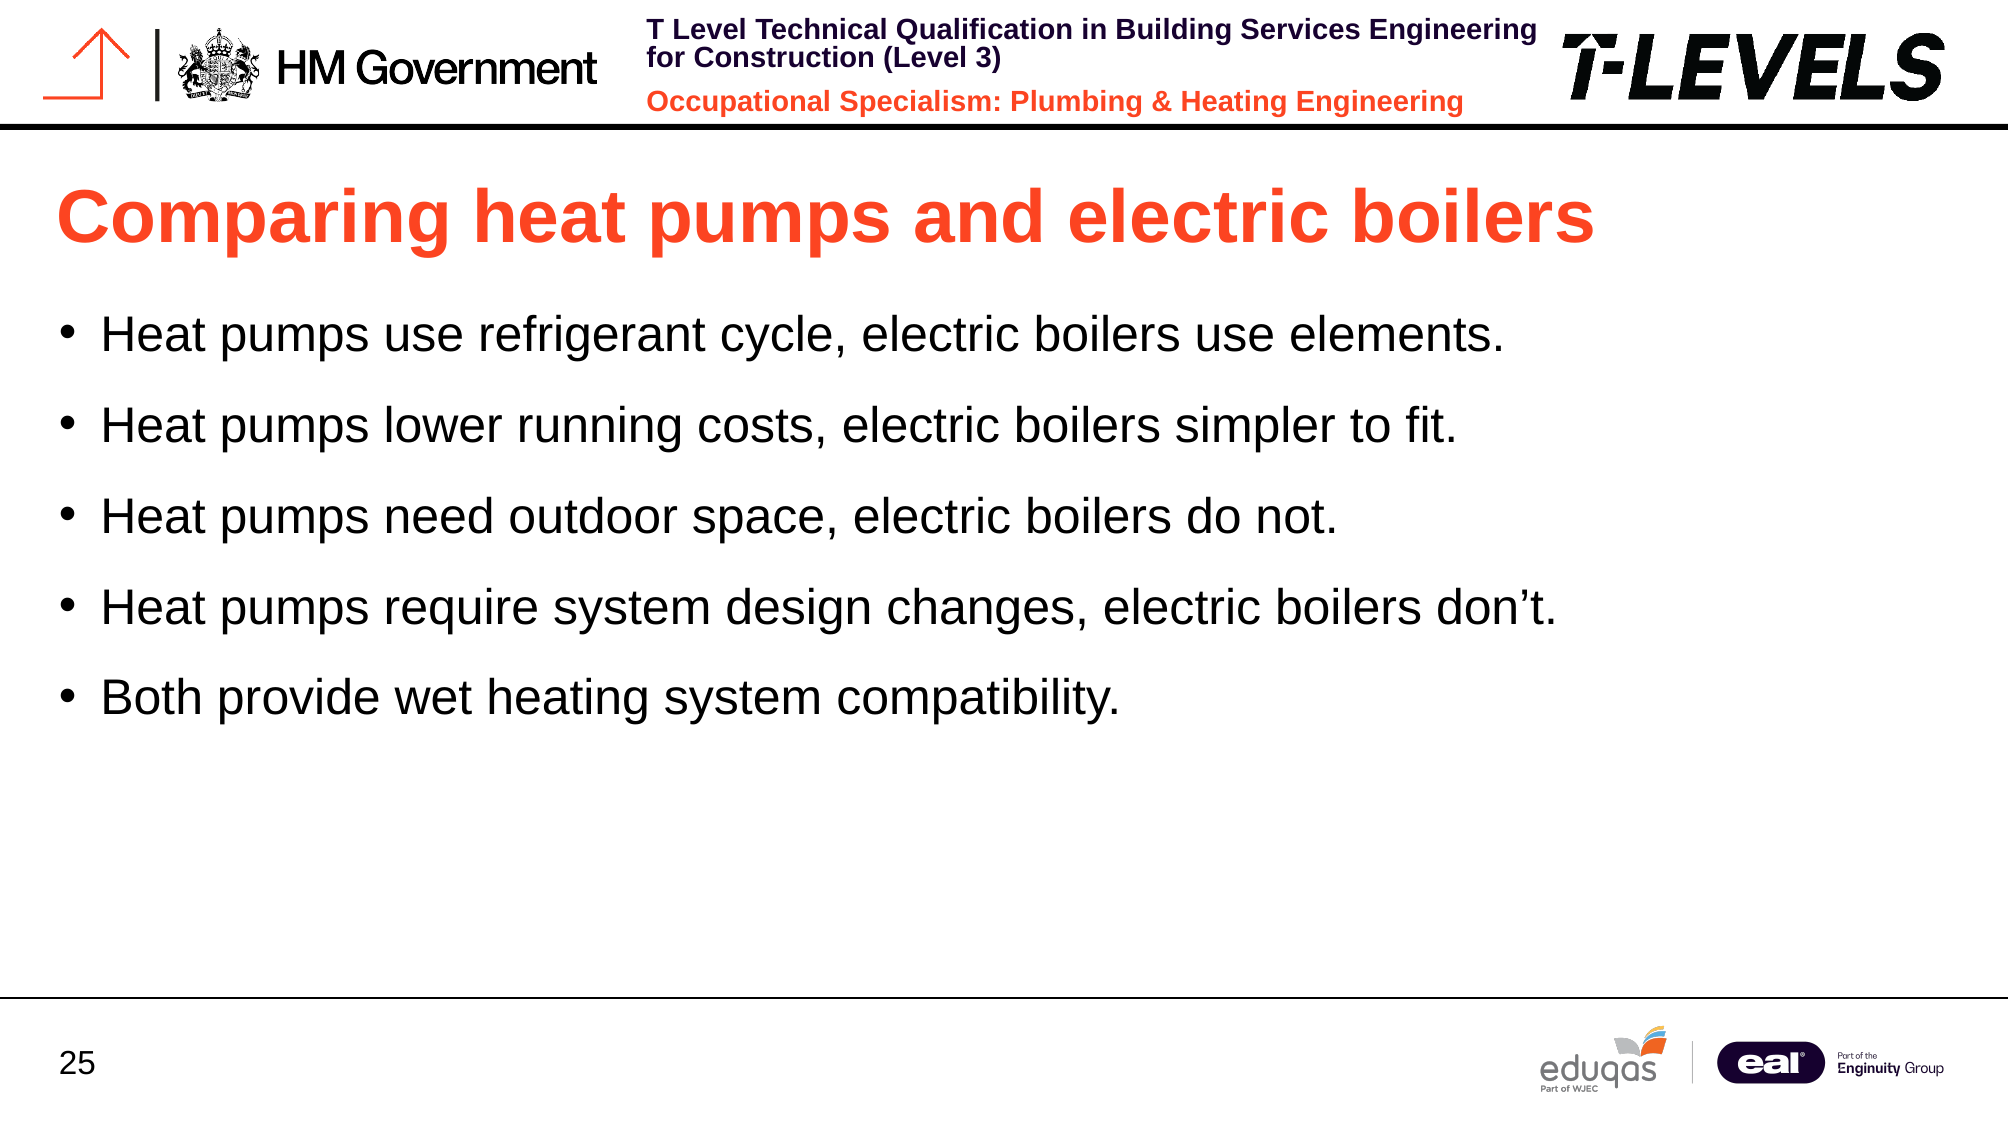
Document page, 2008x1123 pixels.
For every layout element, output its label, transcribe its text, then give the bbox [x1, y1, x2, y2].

picture [1535, 1021, 1949, 1097]
list Heat pumps use refrigerant cycle, electric boilers use elements. Heat pumps lower running costs, electric boilers simpler to fit. Heat pumps need outdoor space, electric boilers do not. Heat pumps require system design changes, electric boilers don’t. Both provide wet heating system compatibility. [59, 295, 1951, 973]
picture [155, 28, 597, 102]
picture [1543, 25, 1964, 108]
title Comparing heat pumps and electric boilers [41, 111, 1949, 314]
picture [38, 27, 136, 100]
